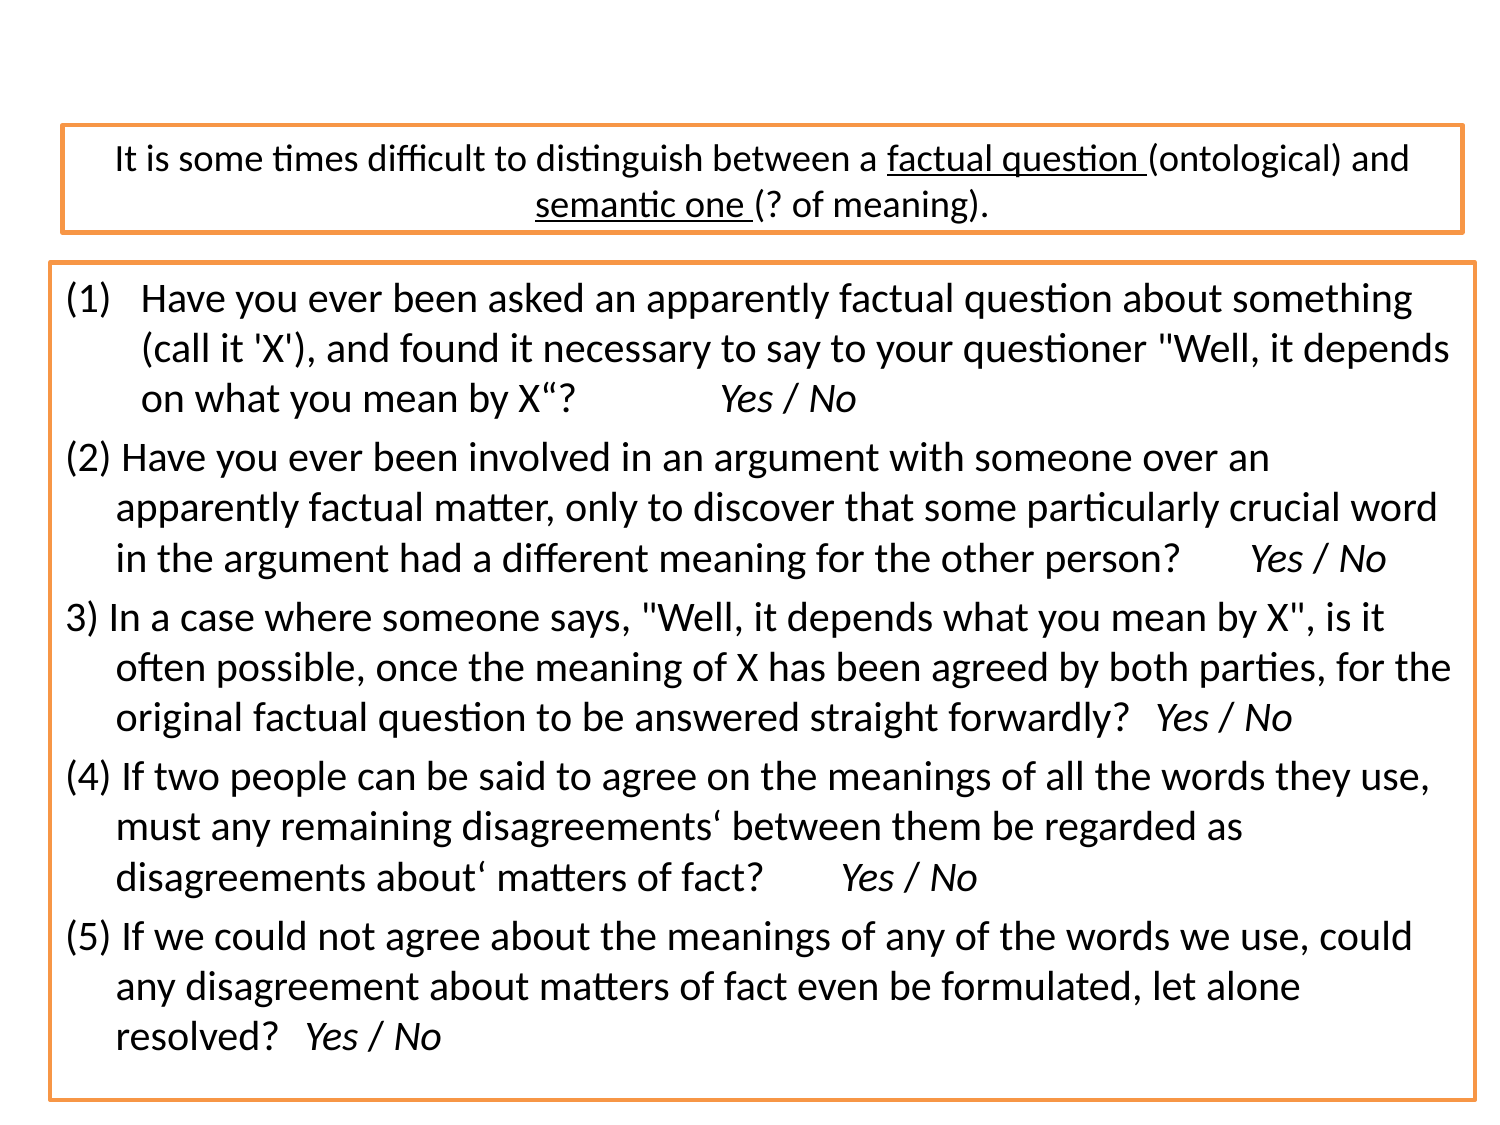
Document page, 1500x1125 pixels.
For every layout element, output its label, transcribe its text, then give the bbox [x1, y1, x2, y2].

list Have you ever been asked an apparently factual question about something (call it 'X'), and found it necessary to say to your questioner "Well, it depends on what you mean by X“? Yes / No (2) Have you ever been involved in an argument with someone over an apparently factual matter, only to discover that some particularly crucial word in the argument had a different meaning for the other person? Yes / No 3) In a case where someone says, "Well, it depends what you mean by X", is it often possible, once the meaning of X has been agreed by both parties, for the original factual question to be answered straight forwardly? Yes / No (4) If two people can be said to agree on the meanings of all the words they use, must any remaining disagreements‘ between them be regarded as disagreements about‘ matters of fact? Yes / No (5) If we could not agree about the meanings of any of the words we use, could any disagreement about matters of fact even be formulated, let alone resolved? Yes / No [48, 260, 1477, 1102]
title It is some times difficult to distinguish between a factual question (ontological) and semantic one (? of meaning). [60, 123, 1465, 235]
